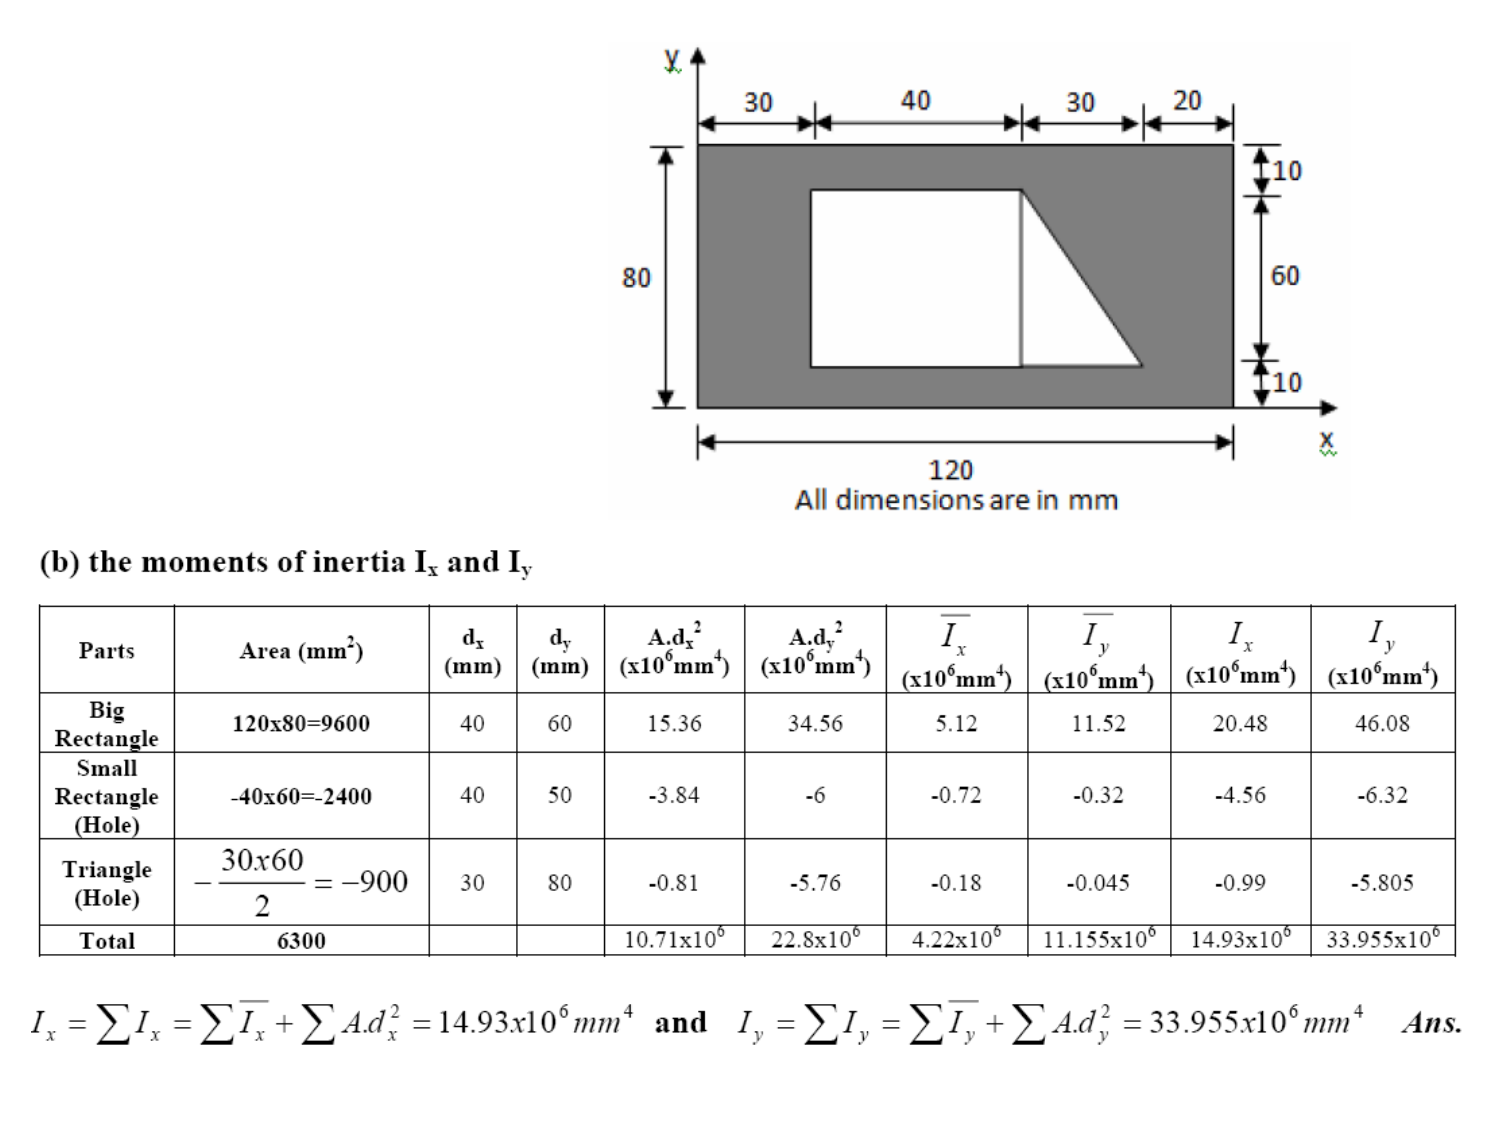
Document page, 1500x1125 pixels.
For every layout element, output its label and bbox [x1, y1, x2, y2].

picture [608, 42, 1353, 520]
picture [30, 541, 1467, 1053]
